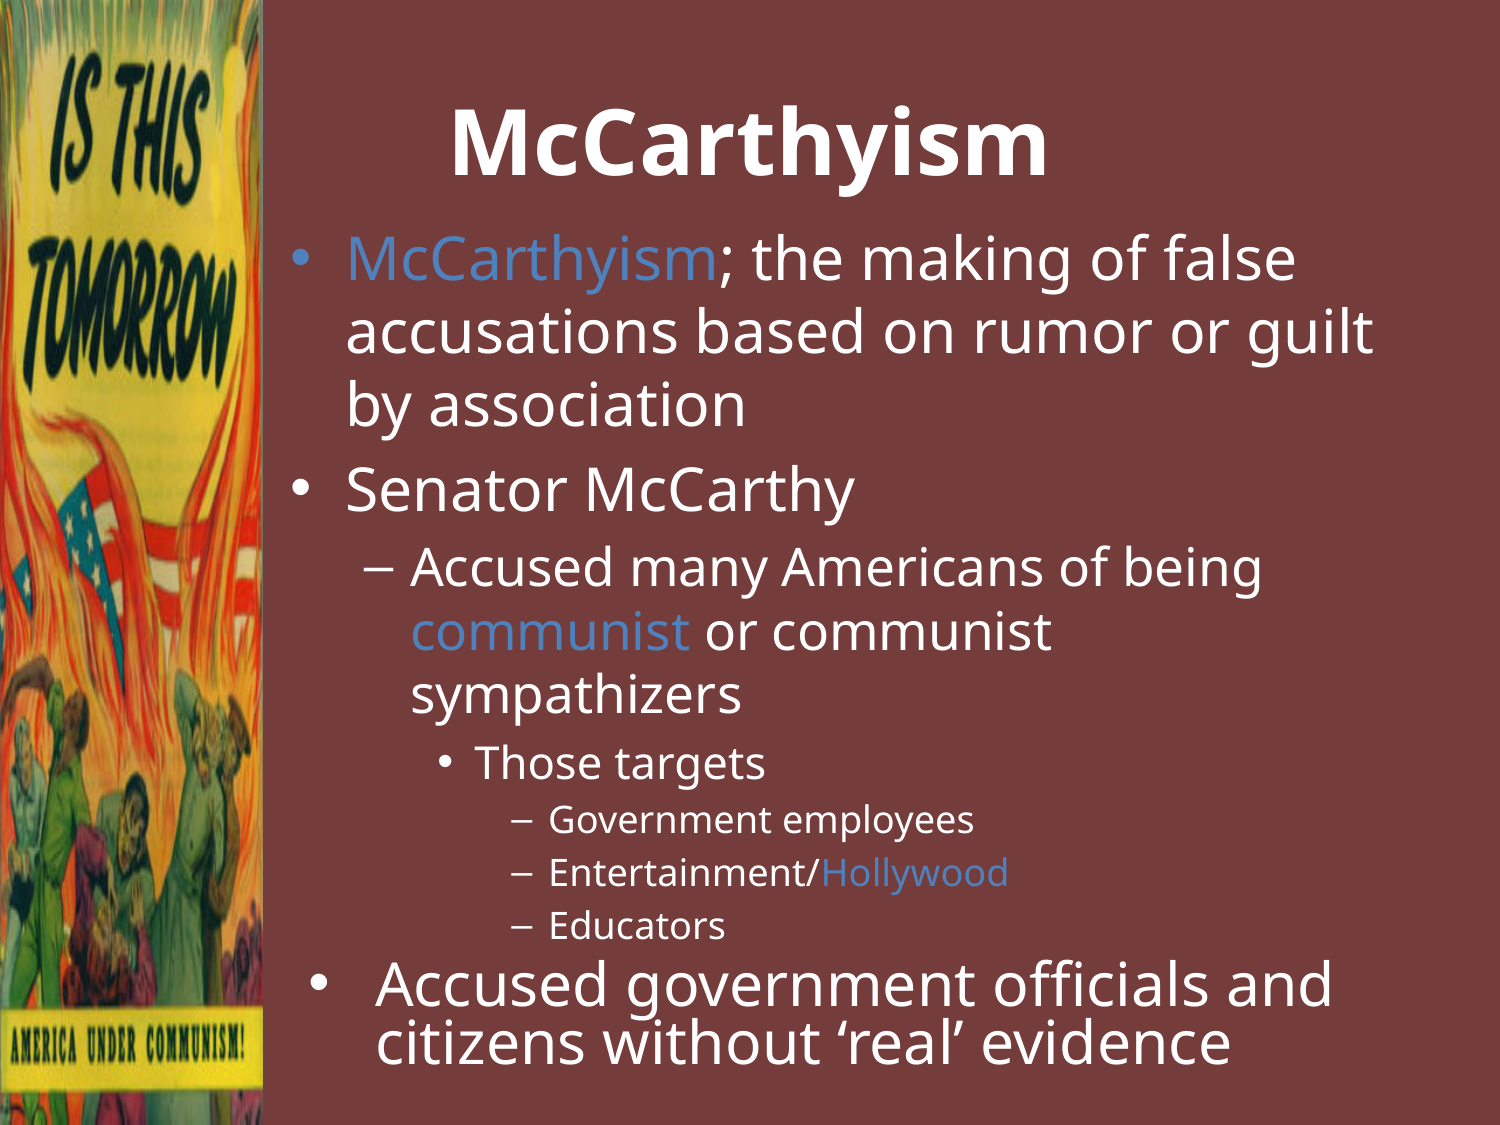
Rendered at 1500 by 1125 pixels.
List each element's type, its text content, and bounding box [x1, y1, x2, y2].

list McCarthyism; the making of false accusations based on rumor or guilt by association Senator McCarthy Accused many Americans of being communist or communist sympathizers Those targets Government employees Entertainment/Hollywood Educators Accused government officials and citizens without ‘real’ evidence [275, 212, 1413, 1088]
picture [0, 0, 263, 1125]
title McCarthyism [266, 45, 1425, 233]
